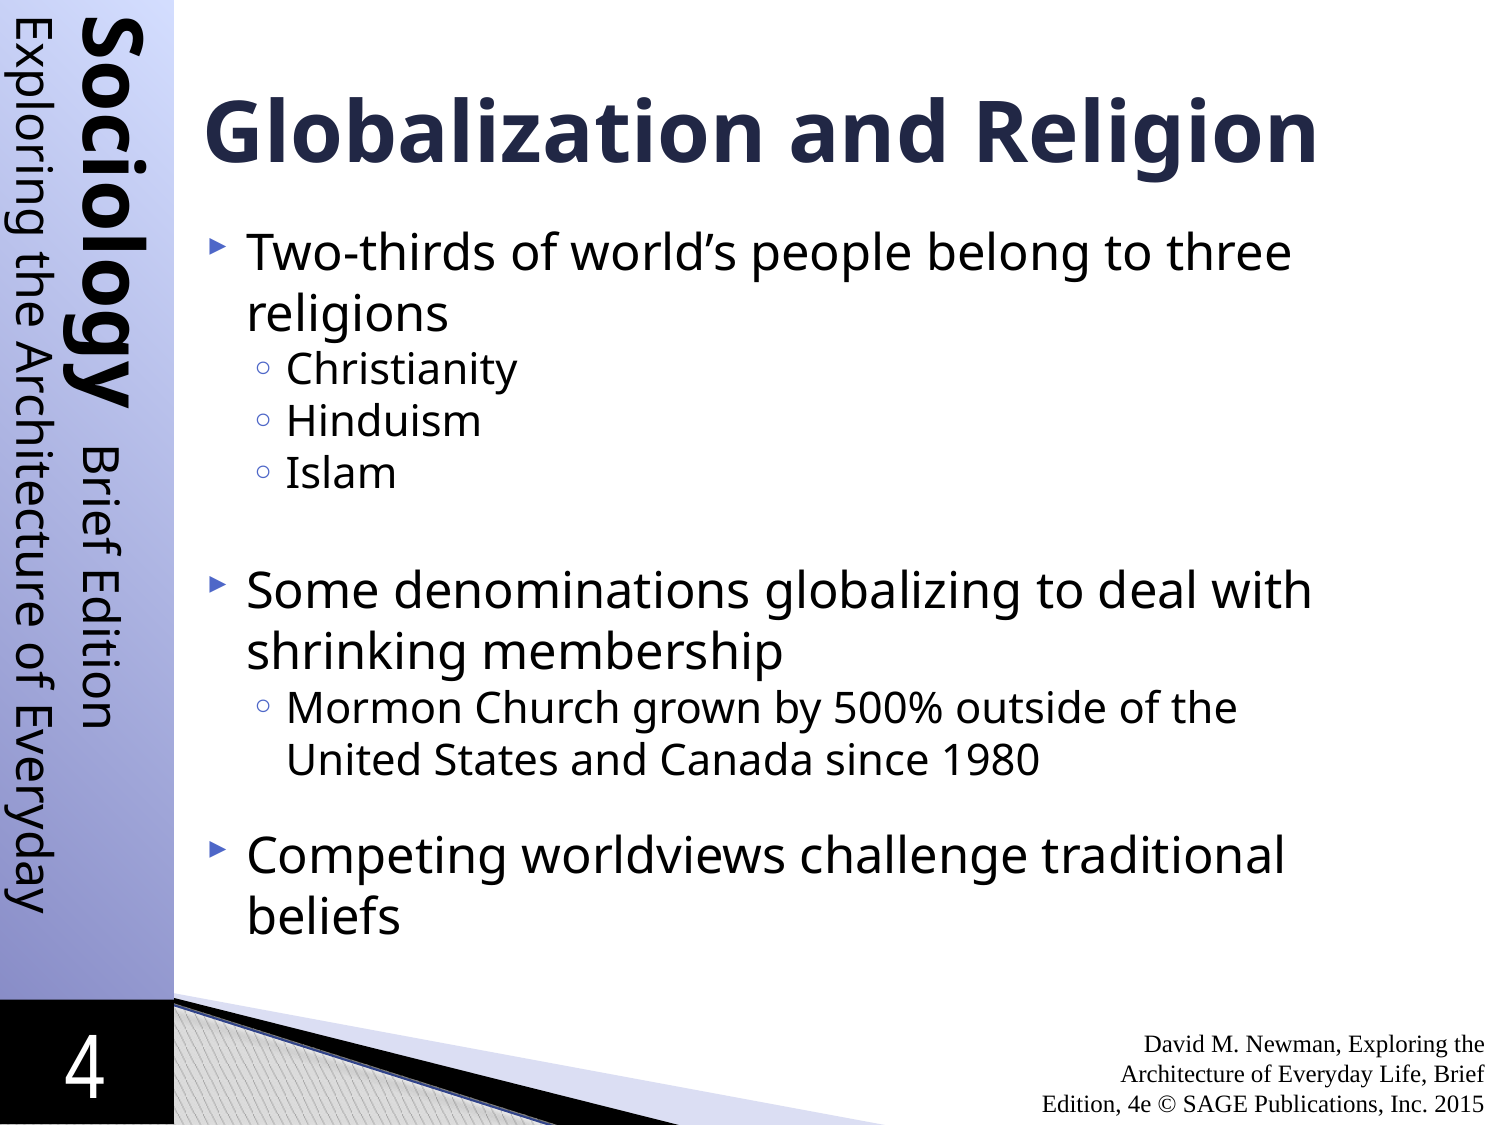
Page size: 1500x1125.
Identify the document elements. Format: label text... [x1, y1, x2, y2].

picture [174, 1003, 558, 1125]
title Globalization and Religion [187, 0, 1500, 188]
list Two-thirds of world’s people belong to three religions Christianity Hinduism Islam Some denominations globalizing to deal with shrinking membership Mormon Church grown by 500% outside of the United States and Canada since 1980 Competing worldviews challenge traditional beliefs [174, 212, 1400, 955]
footer David M. Newman, Exploring the Architecture of Everyday Life, Brief Edition, 4e © SAGE Publications, Inc. 2015 [1025, 1065, 1500, 1125]
